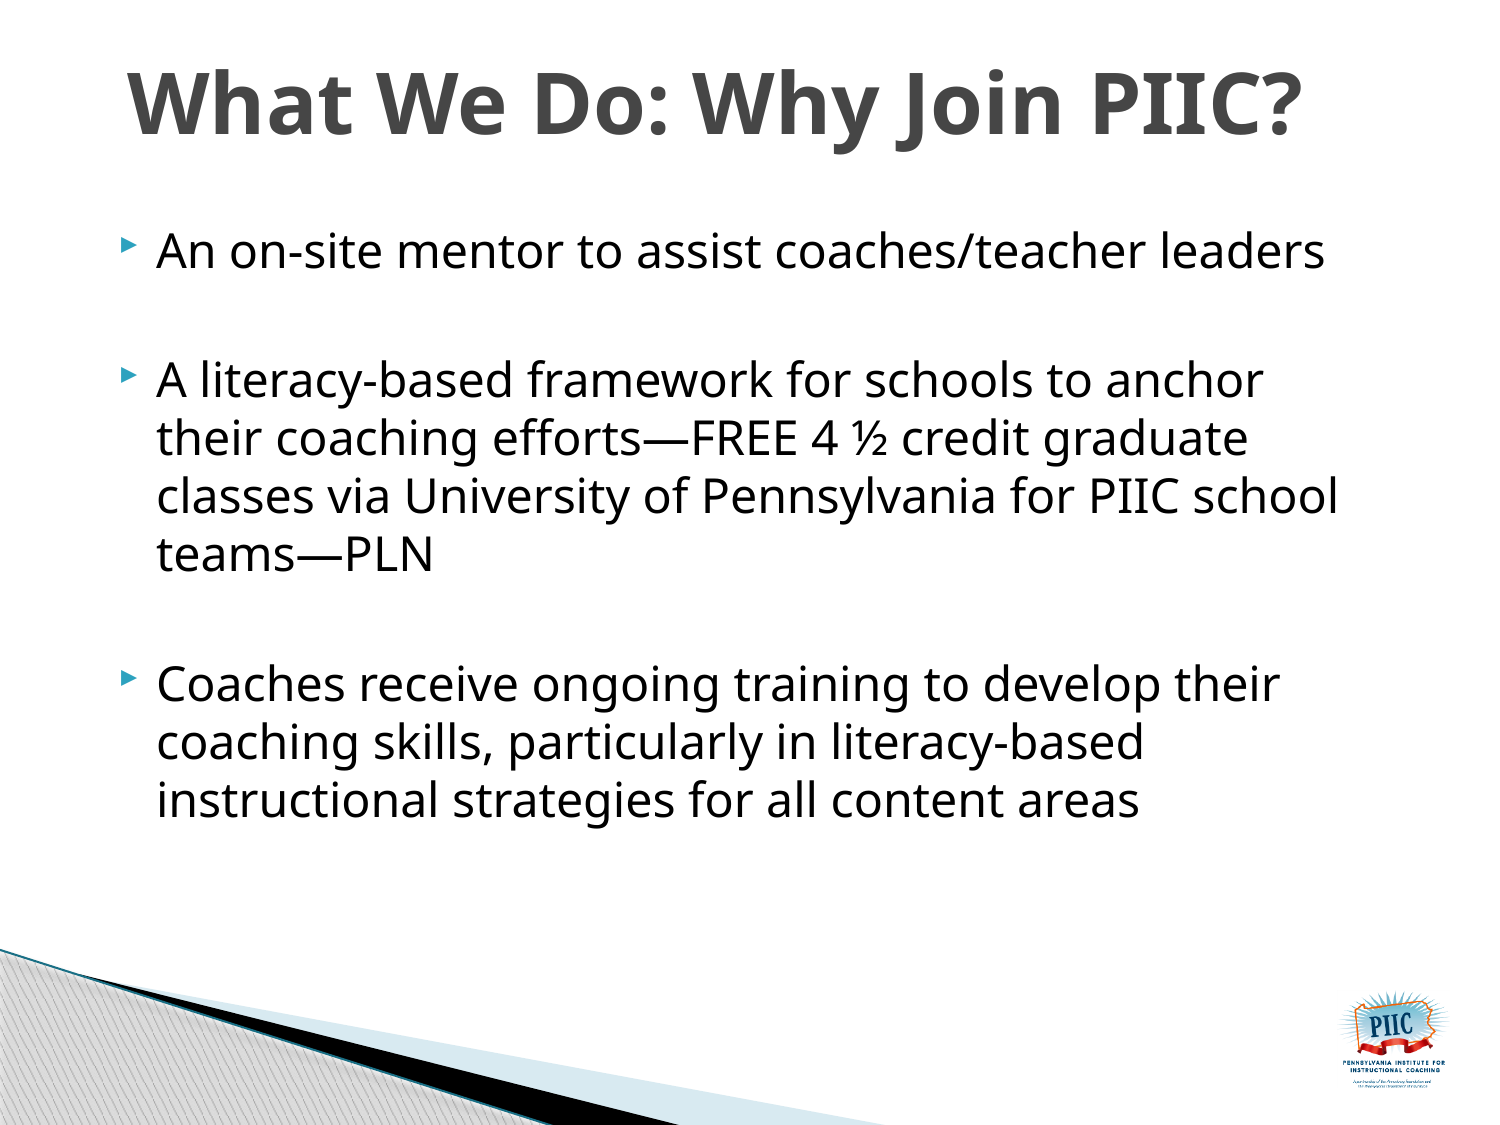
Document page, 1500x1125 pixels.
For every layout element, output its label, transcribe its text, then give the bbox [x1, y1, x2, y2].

list An on-site mentor to assist coaches/teacher leaders A literacy-based framework for schools to anchor their coaching efforts—FREE 4 ½ credit graduate classes via University of Pennsylvania for PIIC school teams—PLN Coaches receive ongoing training to develop their coaching skills, particularly in literacy-based instructional strategies for all content areas [87, 212, 1363, 888]
title What We Do: Why Join PIIC? [112, 24, 1450, 175]
picture [1337, 990, 1451, 1088]
